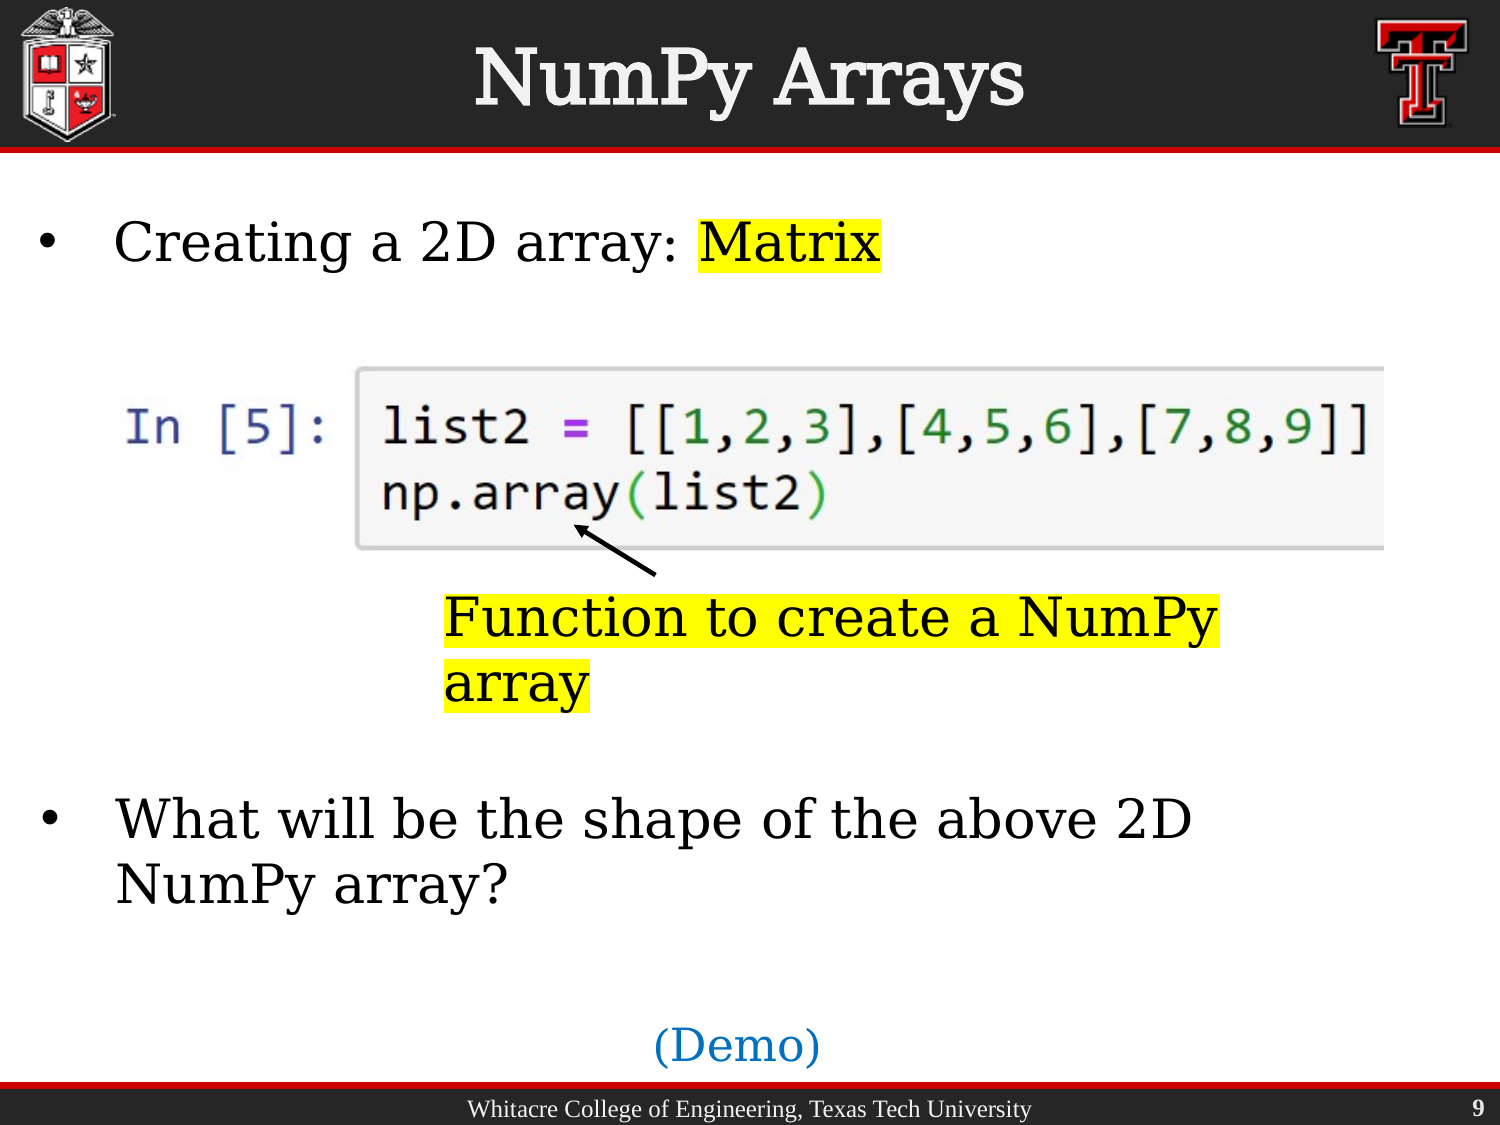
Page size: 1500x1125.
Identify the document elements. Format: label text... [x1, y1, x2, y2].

picture [21, 7, 116, 142]
picture [116, 354, 1384, 560]
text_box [573, 524, 656, 576]
slide_number 9 [1392, 1086, 1500, 1125]
text_box (Demo) [635, 1007, 839, 1078]
text_box Function to create a NumPy array [428, 575, 1236, 720]
text_box What will be the shape of the above 2D NumPy array? [25, 776, 1393, 922]
text_box Creating a 2D array: Matrix [23, 199, 1391, 280]
title NumPy Arrays [151, 6, 1349, 141]
picture [1373, 14, 1472, 128]
